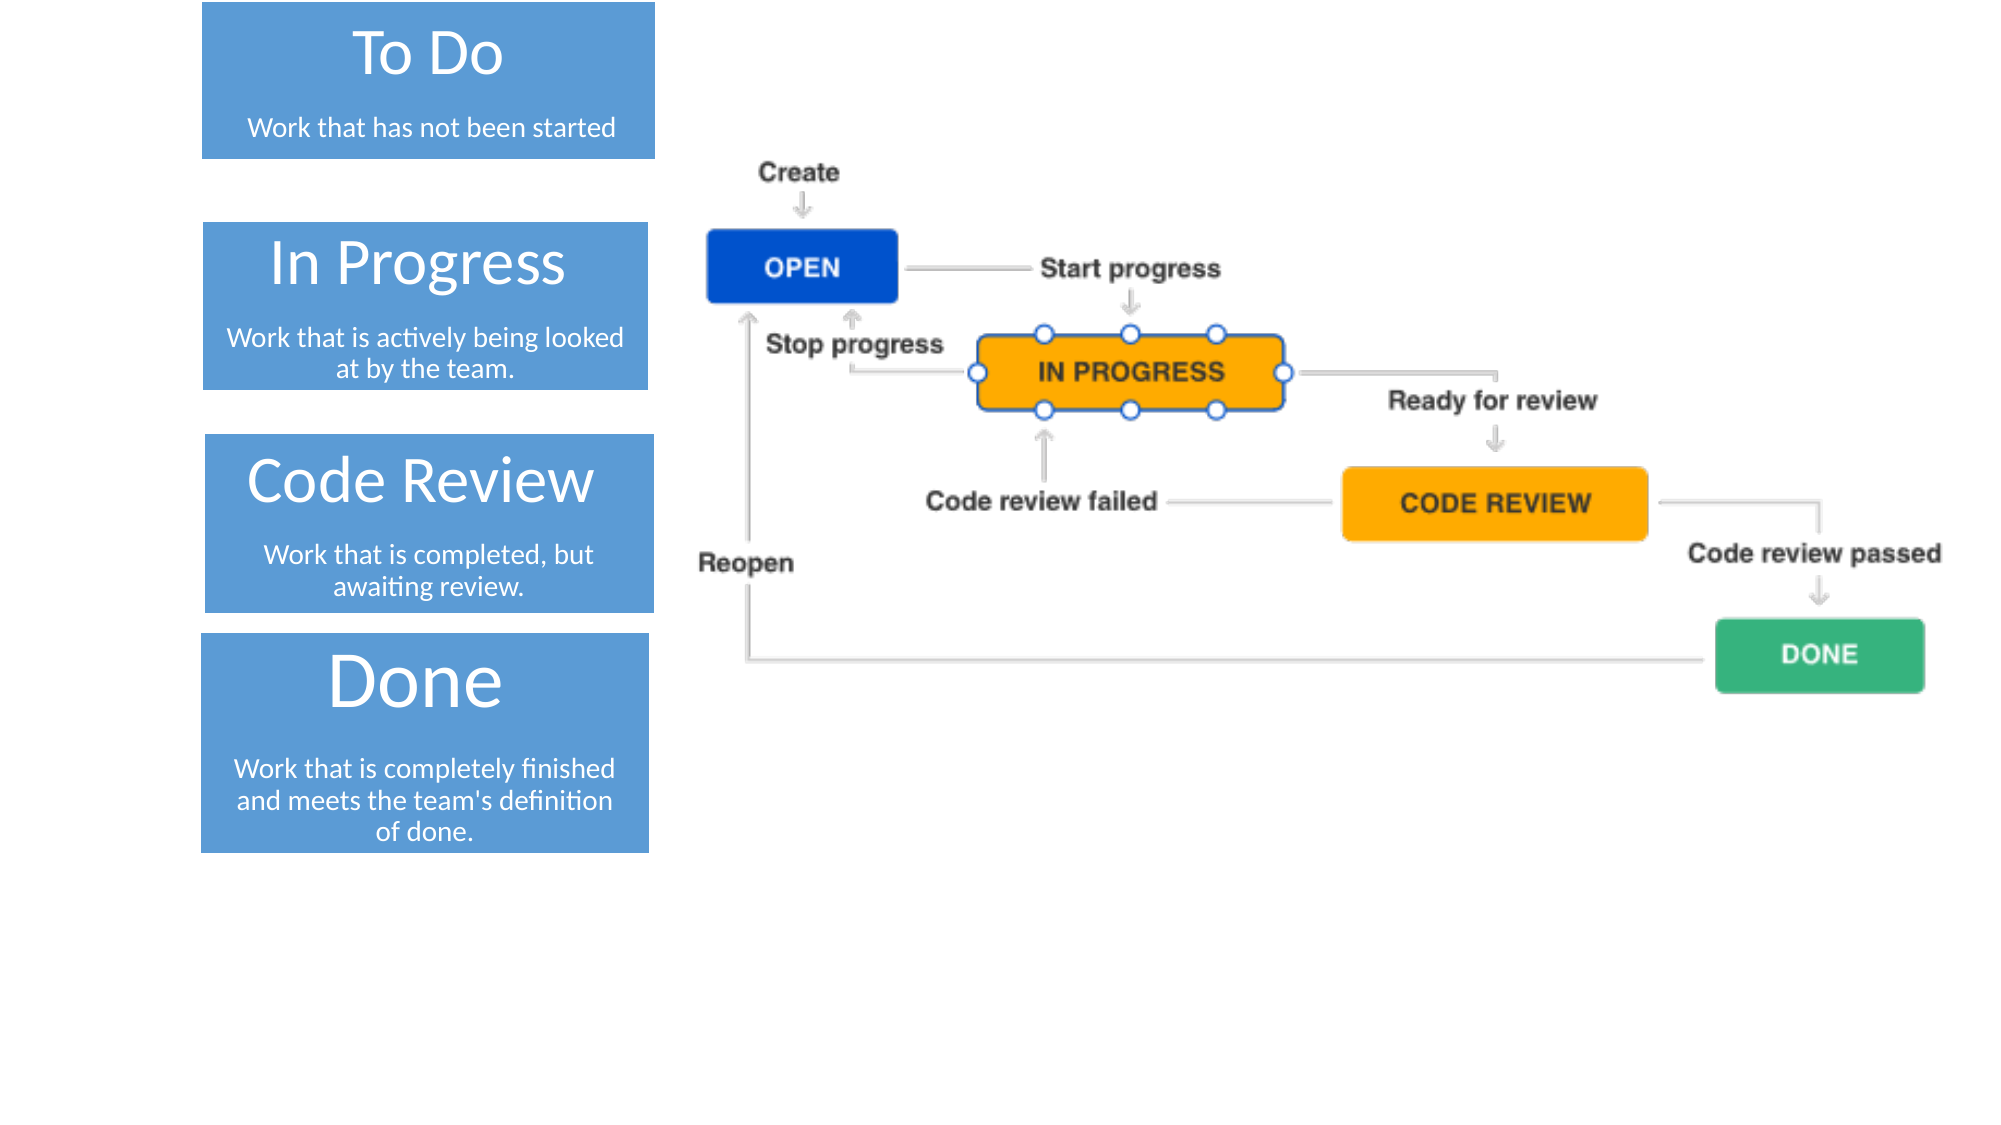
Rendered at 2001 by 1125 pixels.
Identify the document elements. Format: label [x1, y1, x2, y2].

picture [685, 140, 1956, 717]
text_box [200, 0, 1534, 889]
